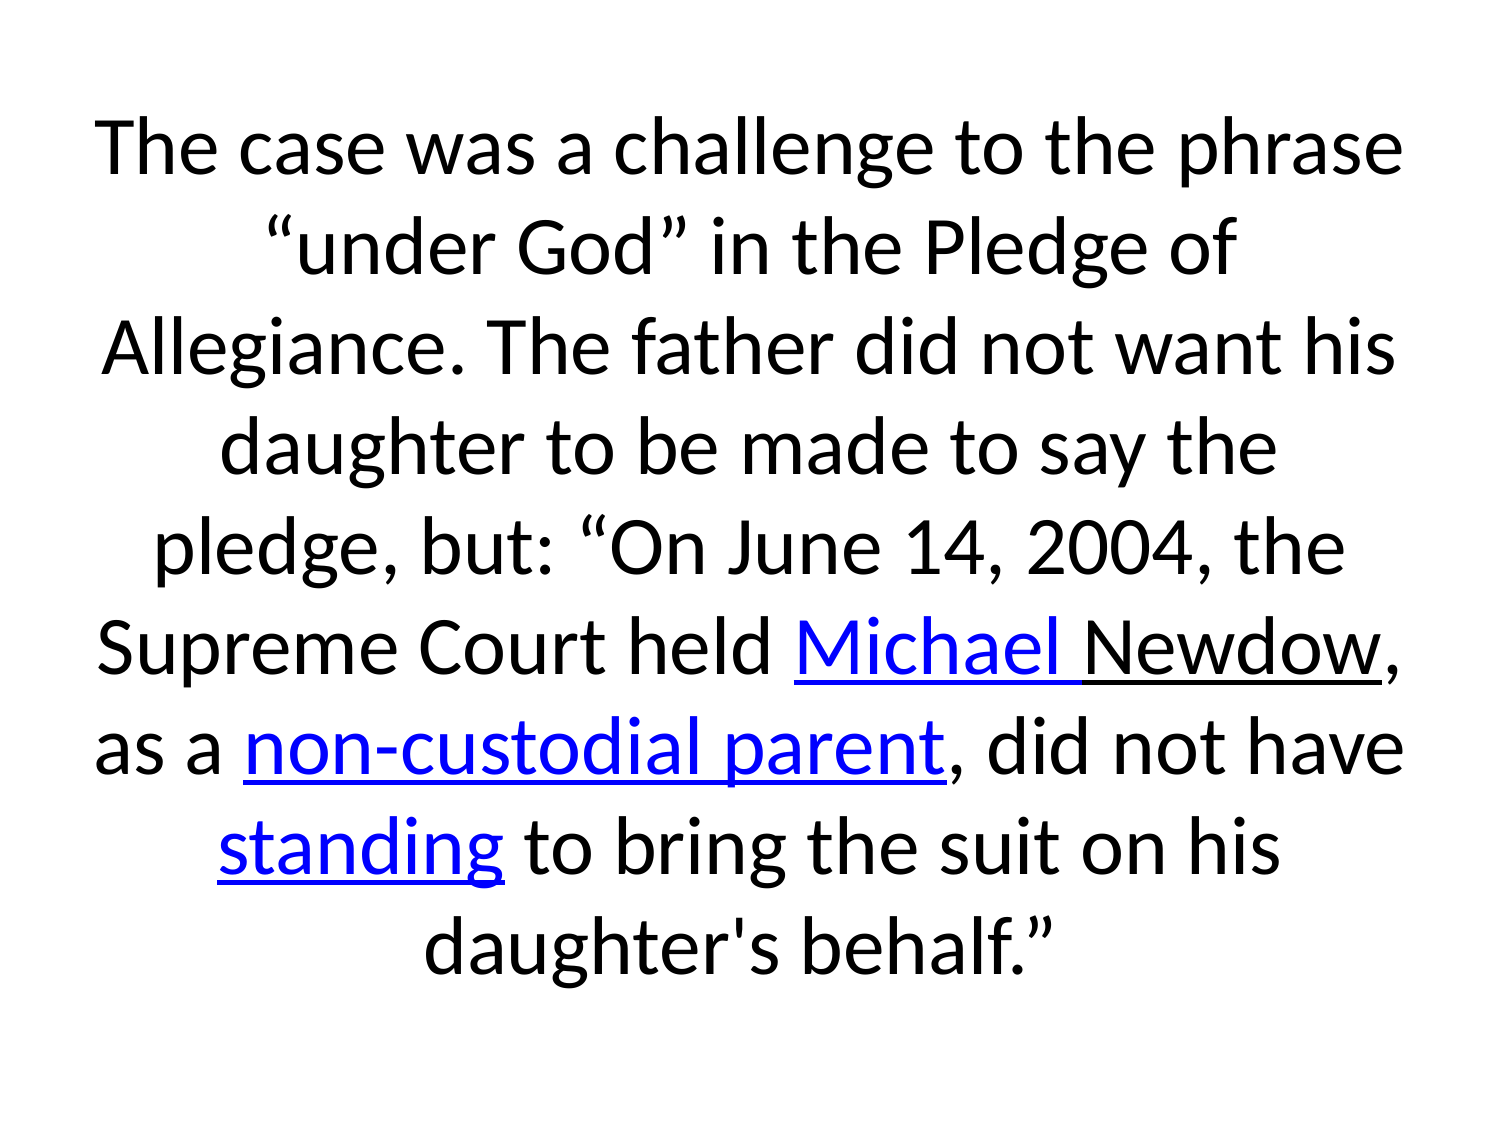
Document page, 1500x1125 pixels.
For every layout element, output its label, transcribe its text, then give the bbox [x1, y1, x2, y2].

title The case was a challenge to the phrase “under God” in the Pledge of Allegiance. The father did not want his daughter to be made to say the pledge, but: “On June 14, 2004, the Supreme Court held Michael Newdow, as a non-custodial parent, did not have standing to bring the suit on his daughter's behalf.” [74, 44, 1426, 1038]
